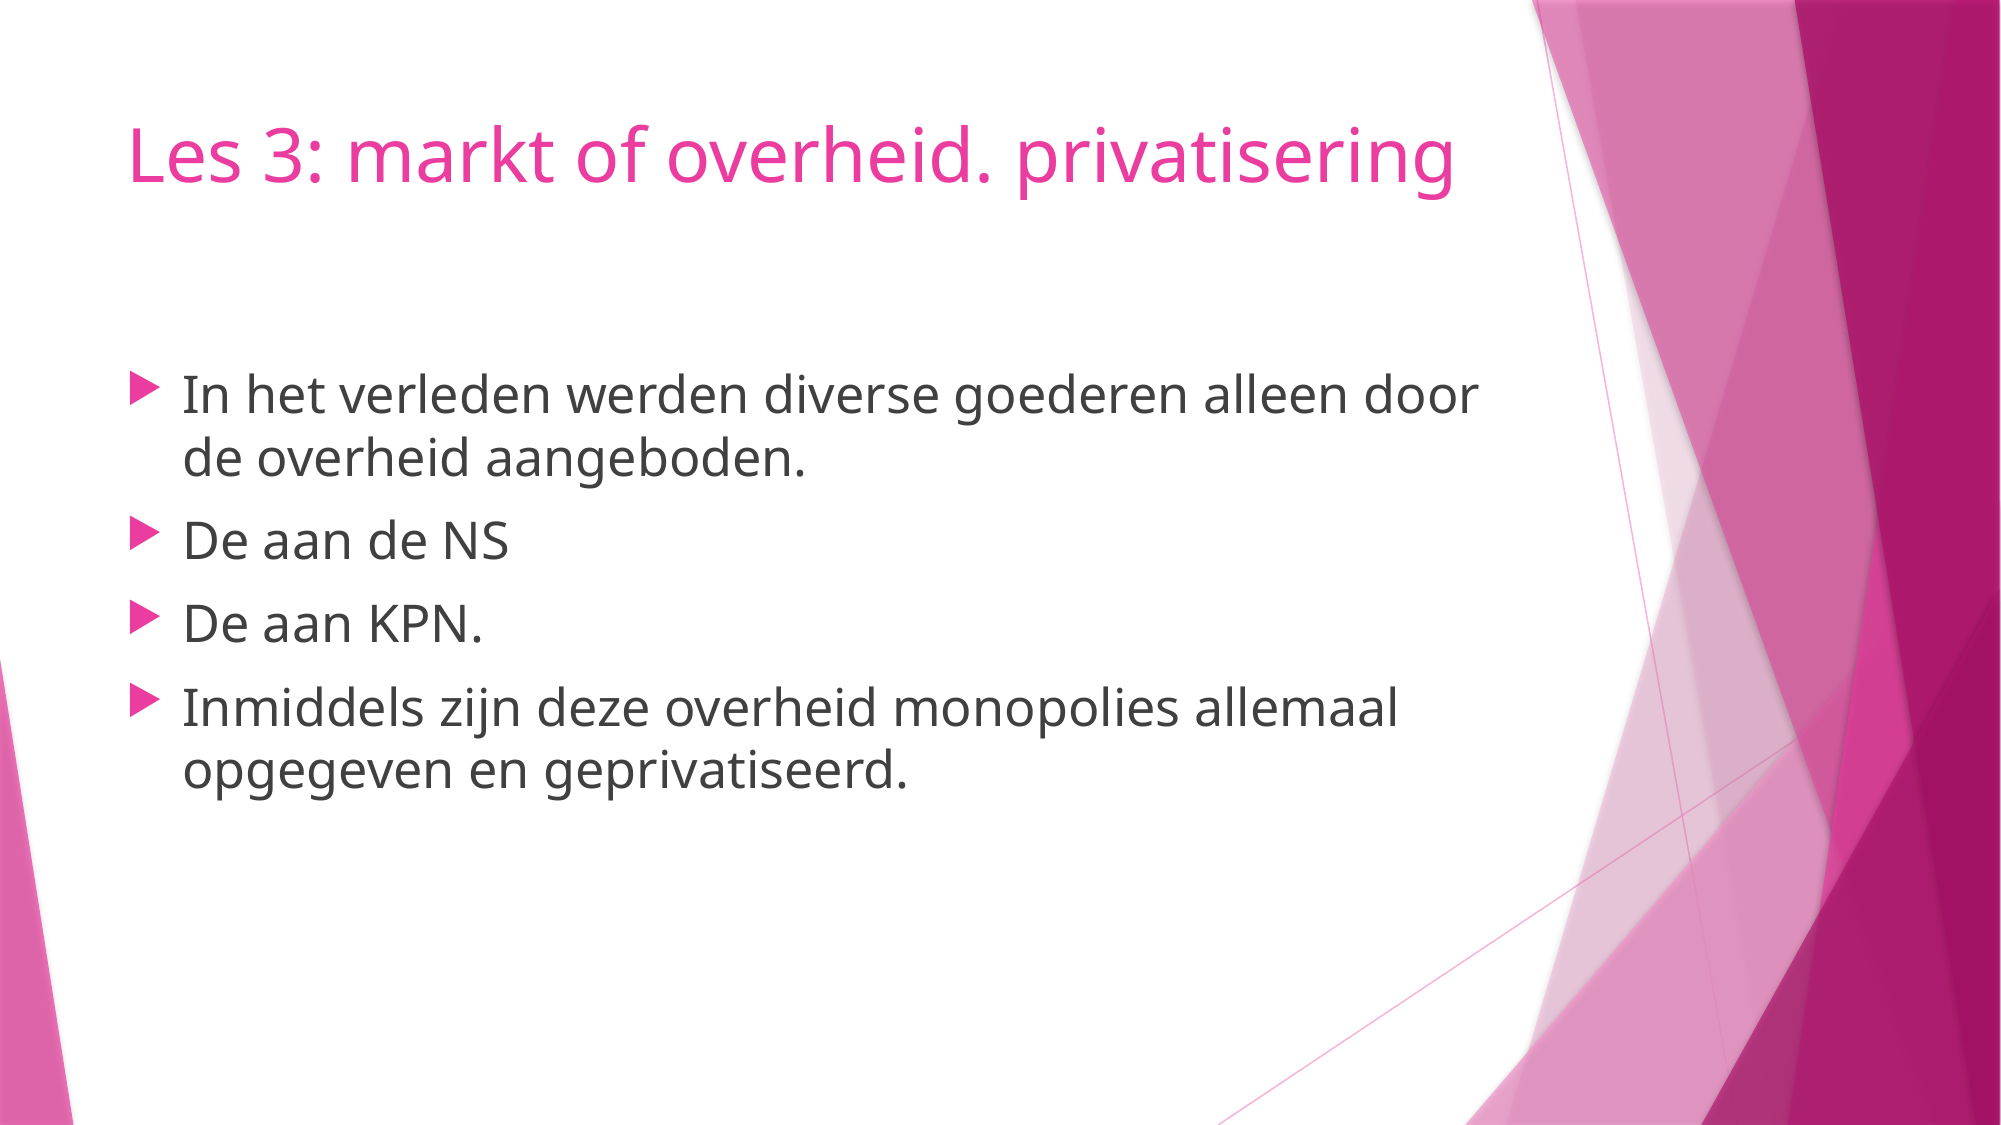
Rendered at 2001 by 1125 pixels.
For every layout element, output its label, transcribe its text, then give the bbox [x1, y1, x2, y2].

title Les 3: markt of overheid. privatisering [111, 99, 1522, 317]
list In het verleden werden diverse goederen alleen door de overheid aangeboden. De aan de NS De aan KPN. Inmiddels zijn deze overheid monopolies allemaal opgegeven en geprivatiseerd. [111, 354, 1522, 992]
